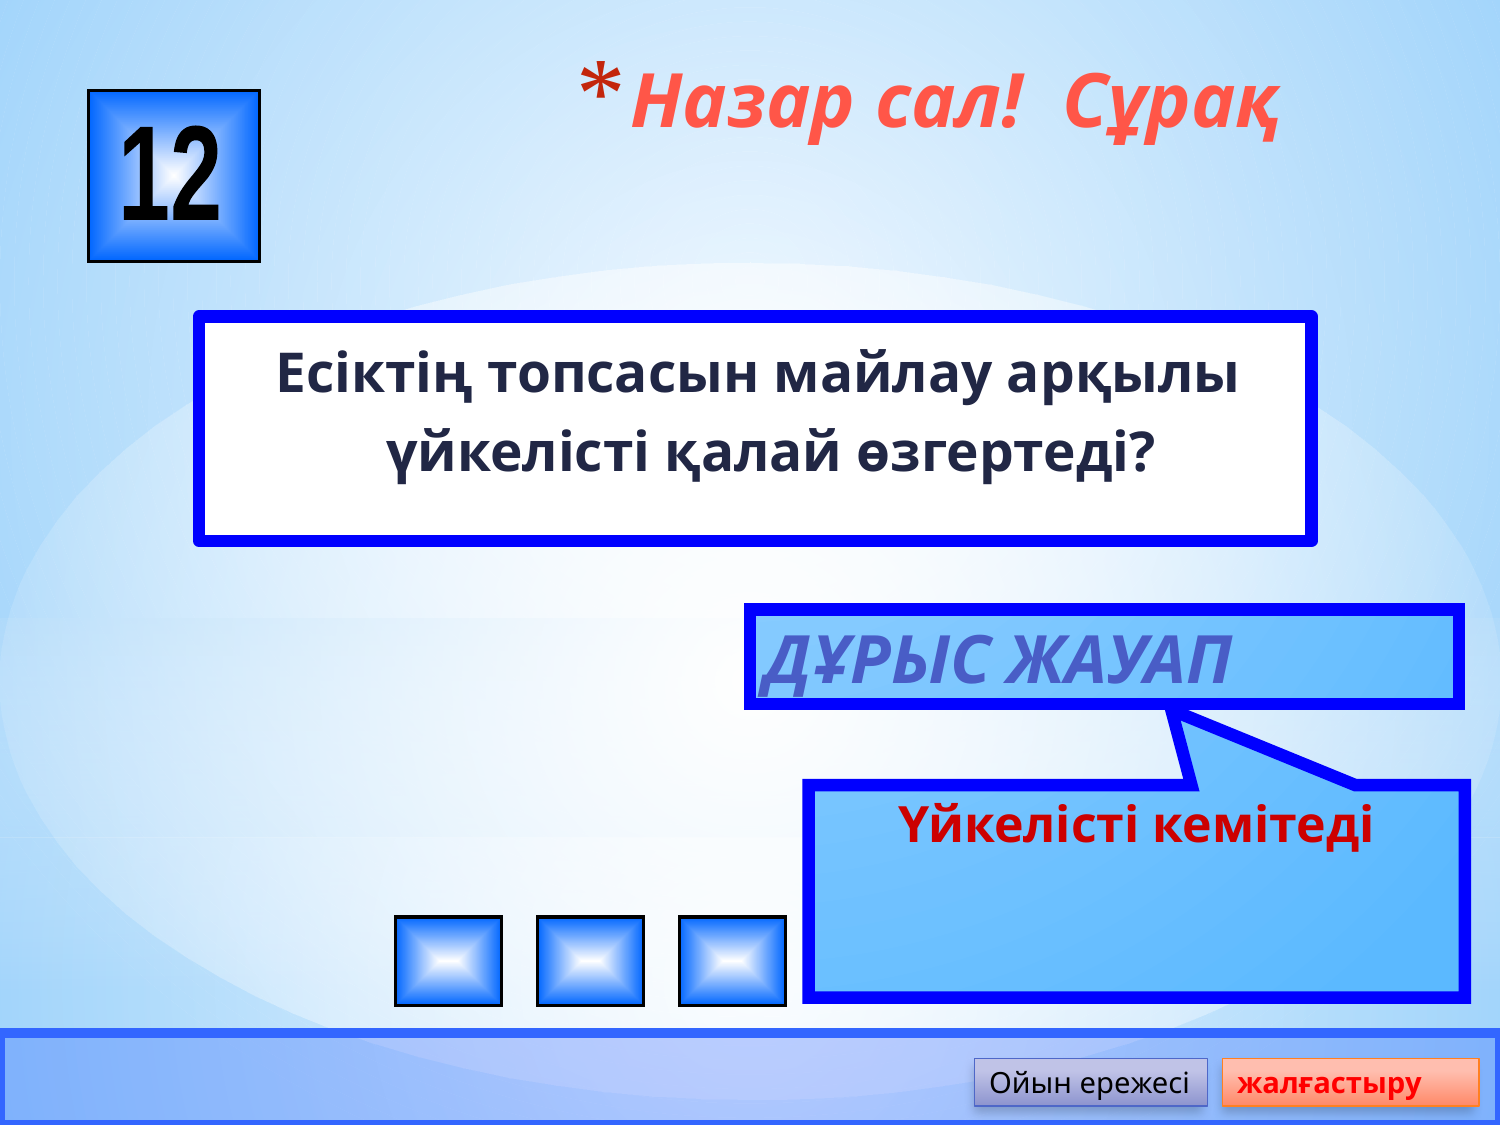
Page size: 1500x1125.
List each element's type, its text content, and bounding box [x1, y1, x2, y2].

text_box жалғастыру [1222, 1058, 1480, 1107]
text_box [395, 916, 502, 1006]
text_box Ойын ережесі [974, 1058, 1208, 1107]
title Назар сал! Сұрақ [360, 45, 1317, 185]
text_box Үйкелісті кемітеді [808, 709, 1465, 998]
text_box [0, 1033, 1500, 1125]
text_box [537, 916, 644, 1006]
list Есіктің топсасын майлау арқылы үйкелісті қалай өзгертеді? [198, 315, 1313, 542]
text_box [88, 90, 260, 262]
text_box Дұрыс жауап [750, 609, 1459, 704]
text_box [679, 916, 786, 1006]
